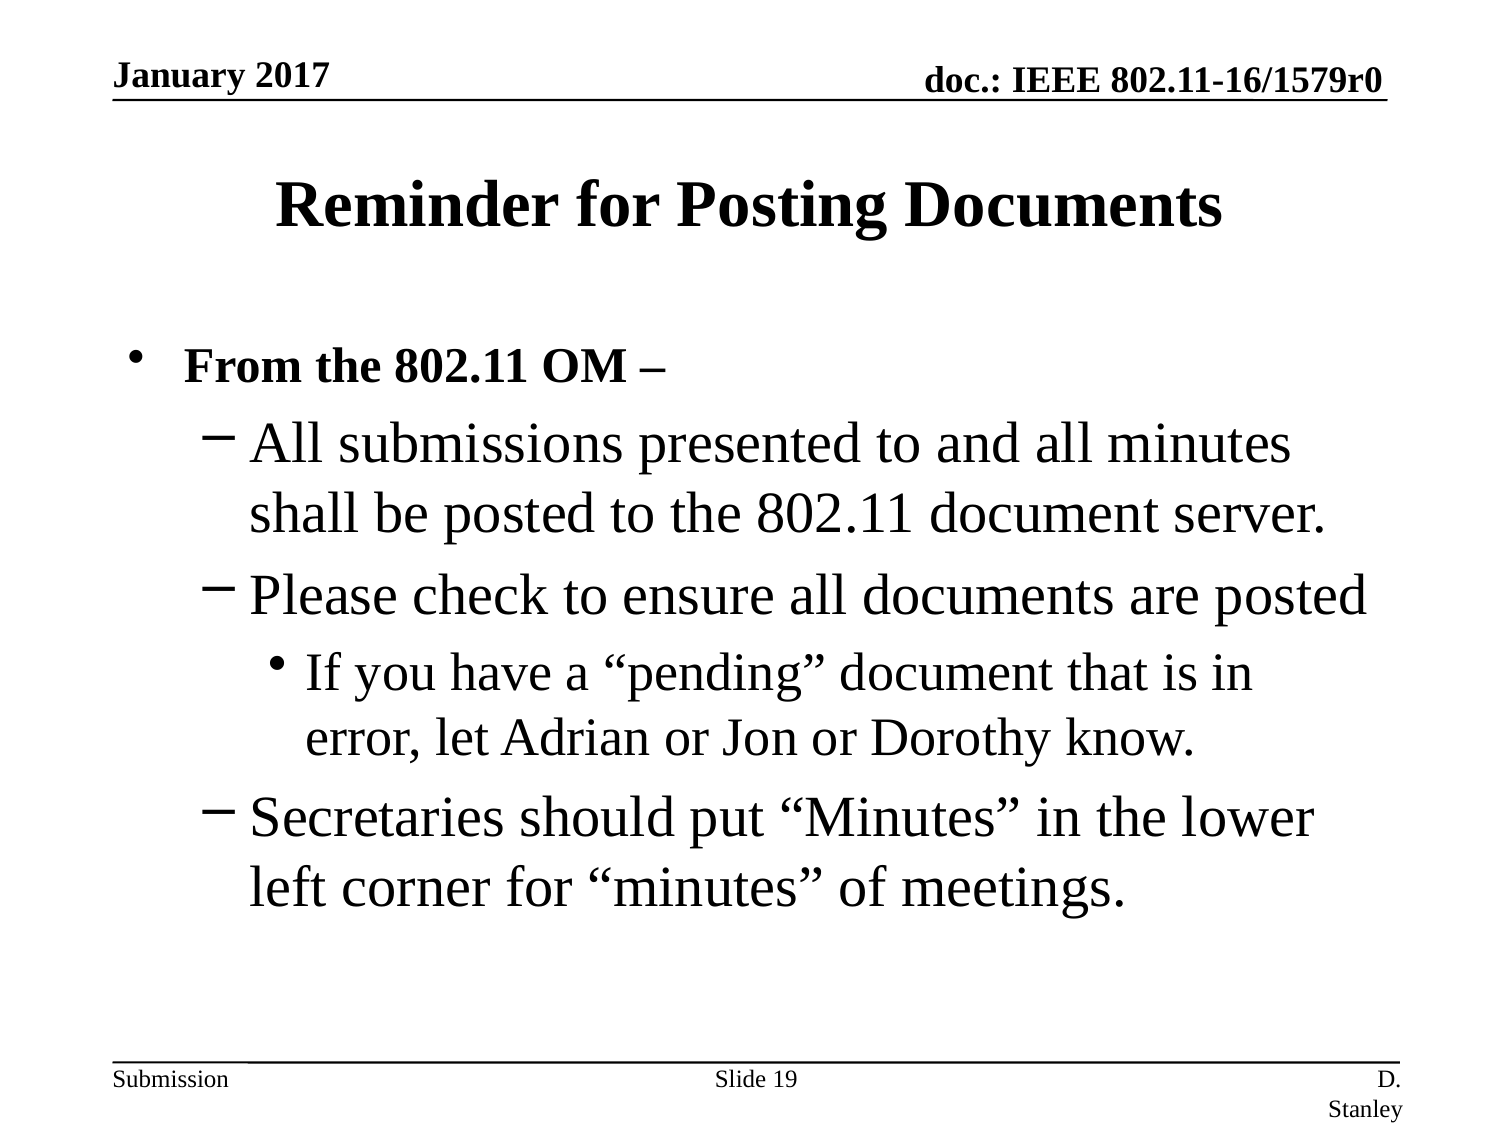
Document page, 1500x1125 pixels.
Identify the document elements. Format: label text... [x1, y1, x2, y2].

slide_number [112, 49, 401, 96]
list From the 802.11 OM – All submissions presented to and all minutes shall be posted to the 802.11 document server. Please check to ensure all documents are posted If you have a “pending” document that is in error, let Adrian or Jon or Dorothy know. Secretaries should put “Minutes” in the lower left corner for “minutes” of meetings. [112, 324, 1388, 1001]
slide_number Slide 19 [712, 1061, 800, 1093]
footer D. Stanley, HP Enterprise [1324, 1061, 1402, 1093]
title Reminder for Posting Documents [112, 112, 1388, 288]
